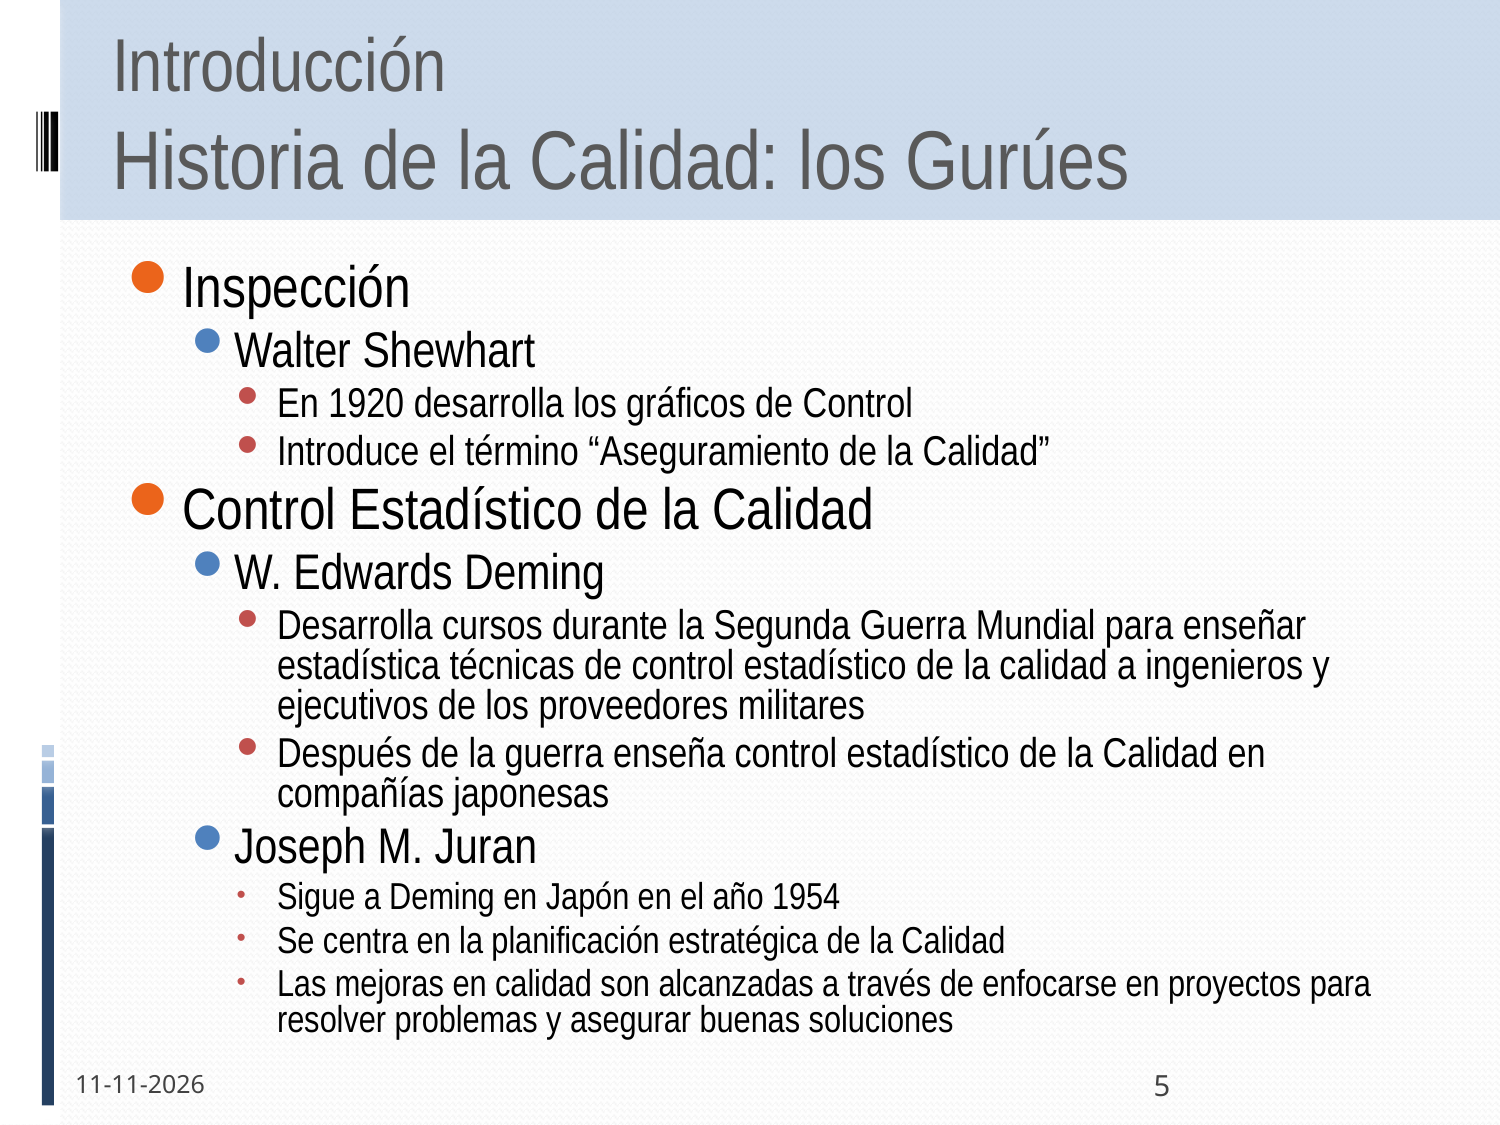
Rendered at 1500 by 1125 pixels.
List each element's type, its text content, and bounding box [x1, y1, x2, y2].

list Inspección Walter Shewhart En 1920 desarrolla los gráficos de Control Introduce el término “Aseguramiento de la Calidad” Control Estadístico de la Calidad W. Edwards Deming Desarrolla cursos durante la Segunda Guerra Mundial para enseñar estadística técnicas de control estadístico de la calidad a ingenieros y ejecutivos de los proveedores militares Después de la guerra enseña control estadístico de la Calidad en compañías japonesas Joseph M. Juran Sigue a Deming en Japón en el año 1954 Se centra en la planificación estratégica de la Calidad Las mejoras en calidad son alcanzadas a través de enfocarse en proyectos para resolver problemas y asegurar buenas soluciones [111, 255, 1436, 1038]
title Introducción Historia de la Calidad: los Gurúes [111, 18, 1436, 207]
slide_number 5 [1045, 1046, 1171, 1107]
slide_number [75, 1042, 243, 1103]
